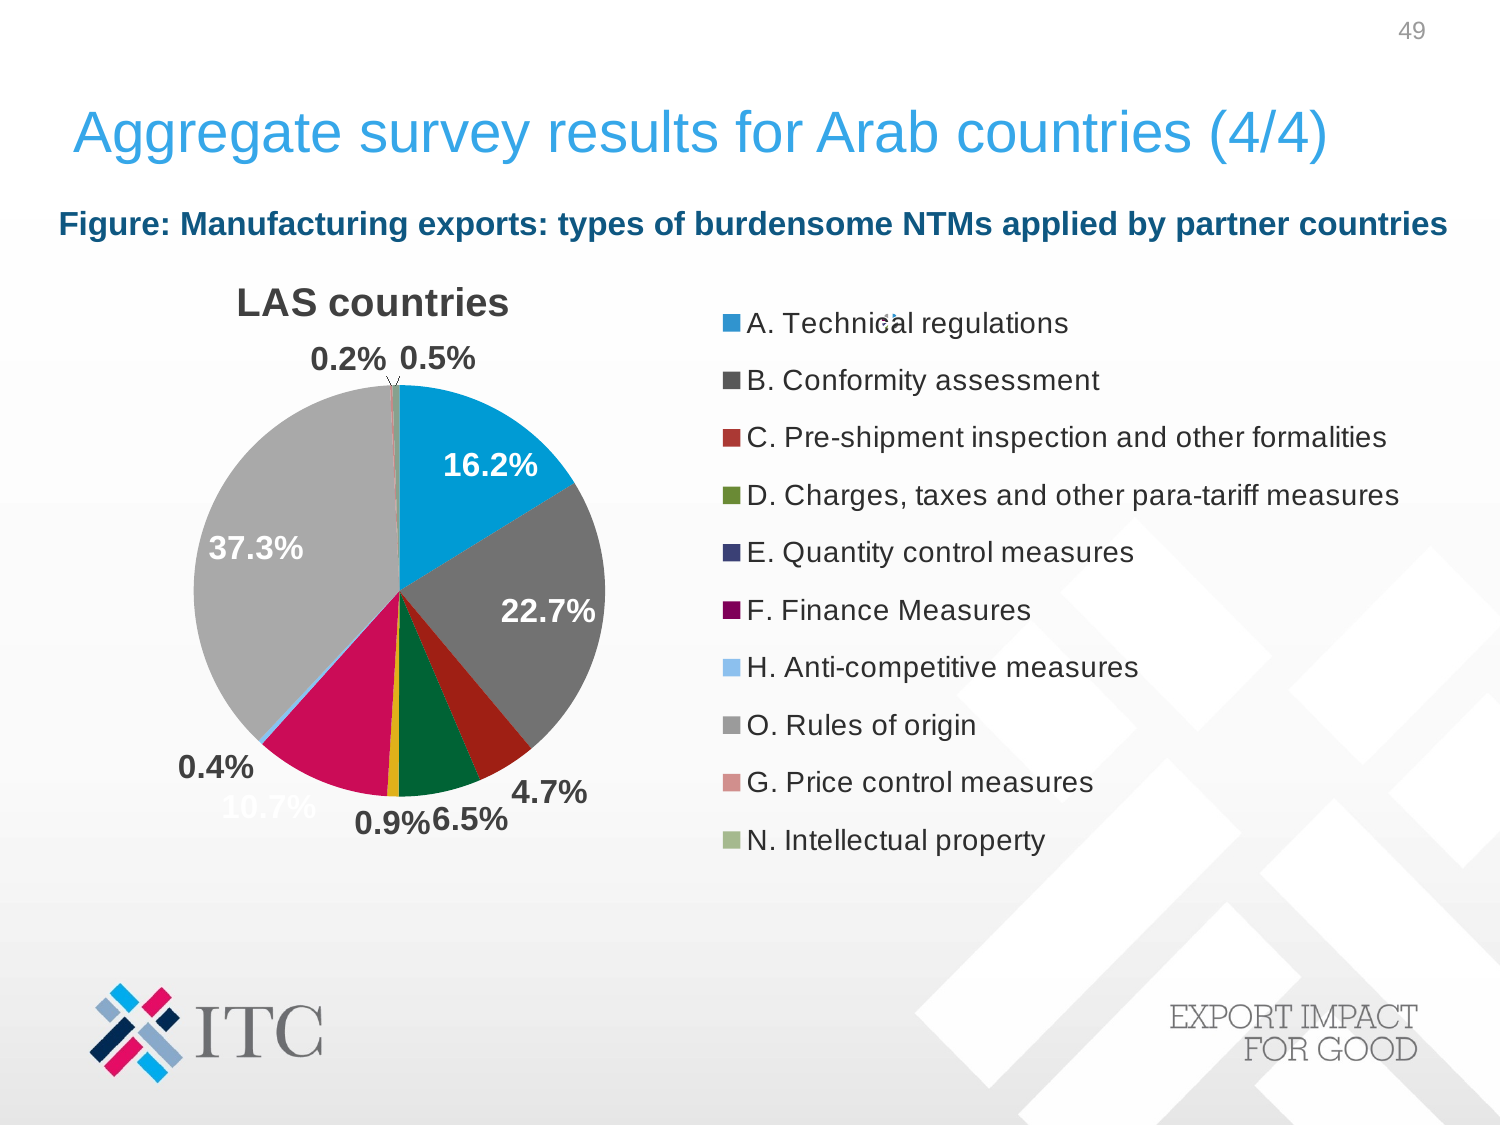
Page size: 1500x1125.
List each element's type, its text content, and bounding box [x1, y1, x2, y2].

title Aggregate survey results for Arab countries (4/4) [58, 86, 1365, 178]
chart [52, 266, 1435, 926]
slide_number 49 [1335, 0, 1442, 60]
text_box Figure: Manufacturing exports: types of burdensome NTMs applied by partner countries [43, 194, 1500, 250]
picture [0, 0, 1500, 1125]
